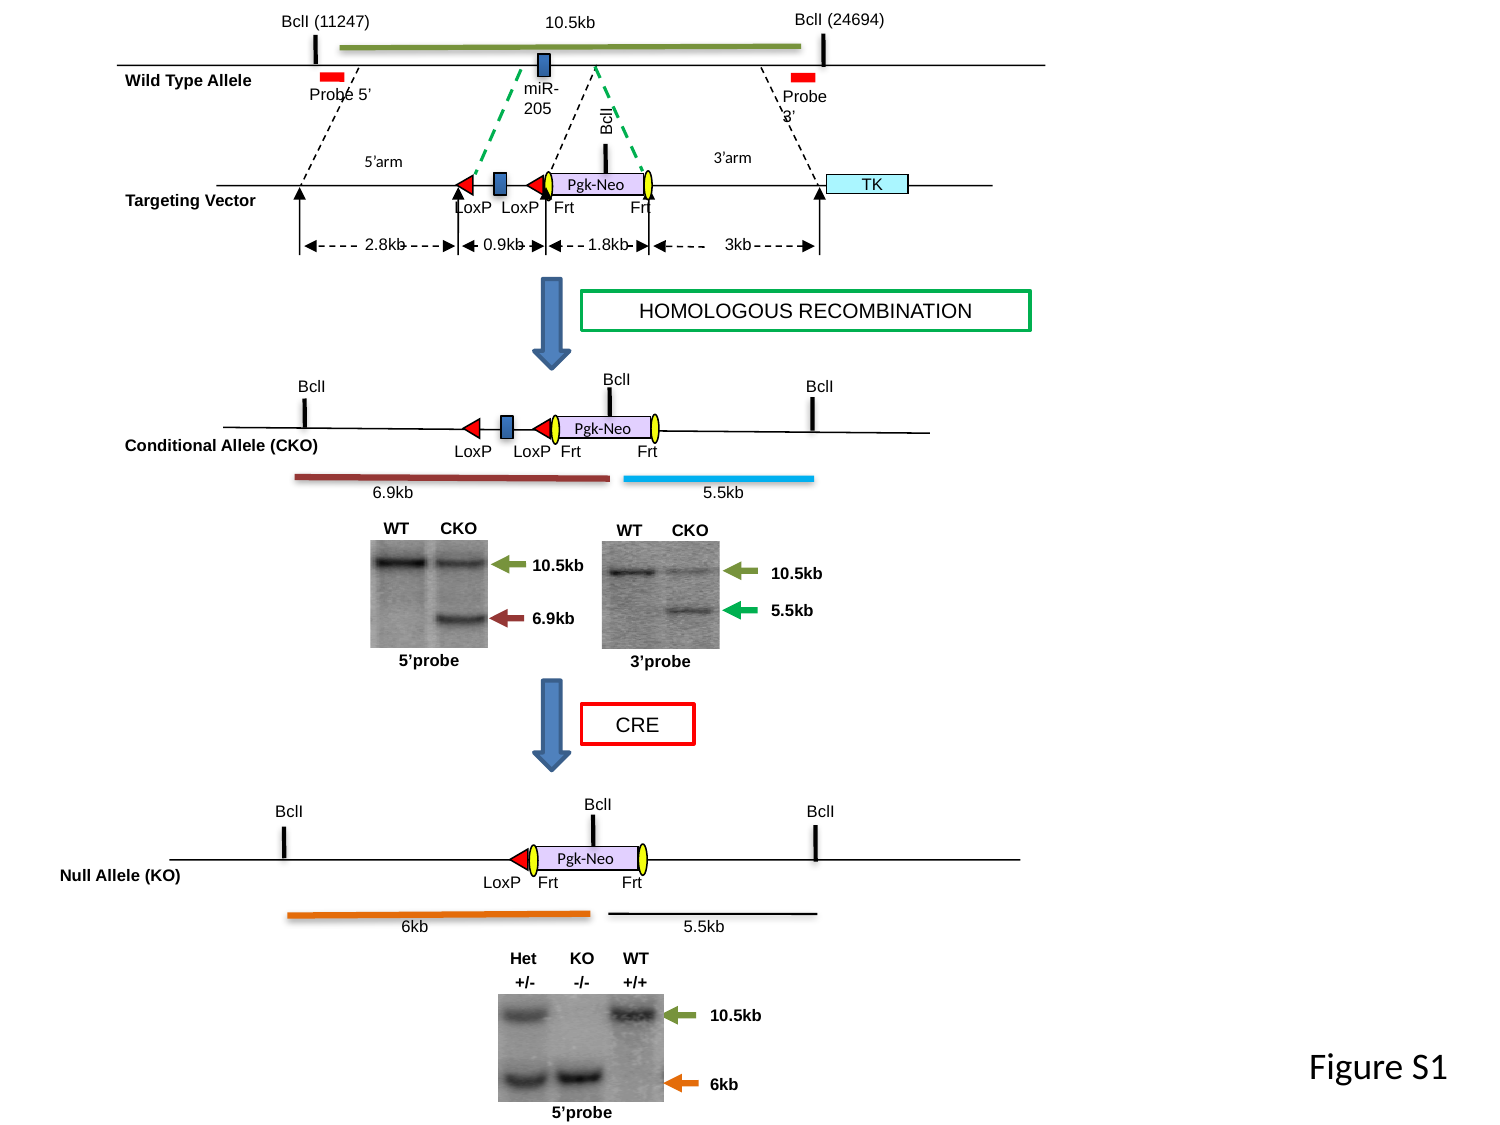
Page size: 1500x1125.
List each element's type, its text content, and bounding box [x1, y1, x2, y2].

text_box Figure S1 [1294, 1034, 1464, 1095]
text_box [43, 0, 1046, 1125]
